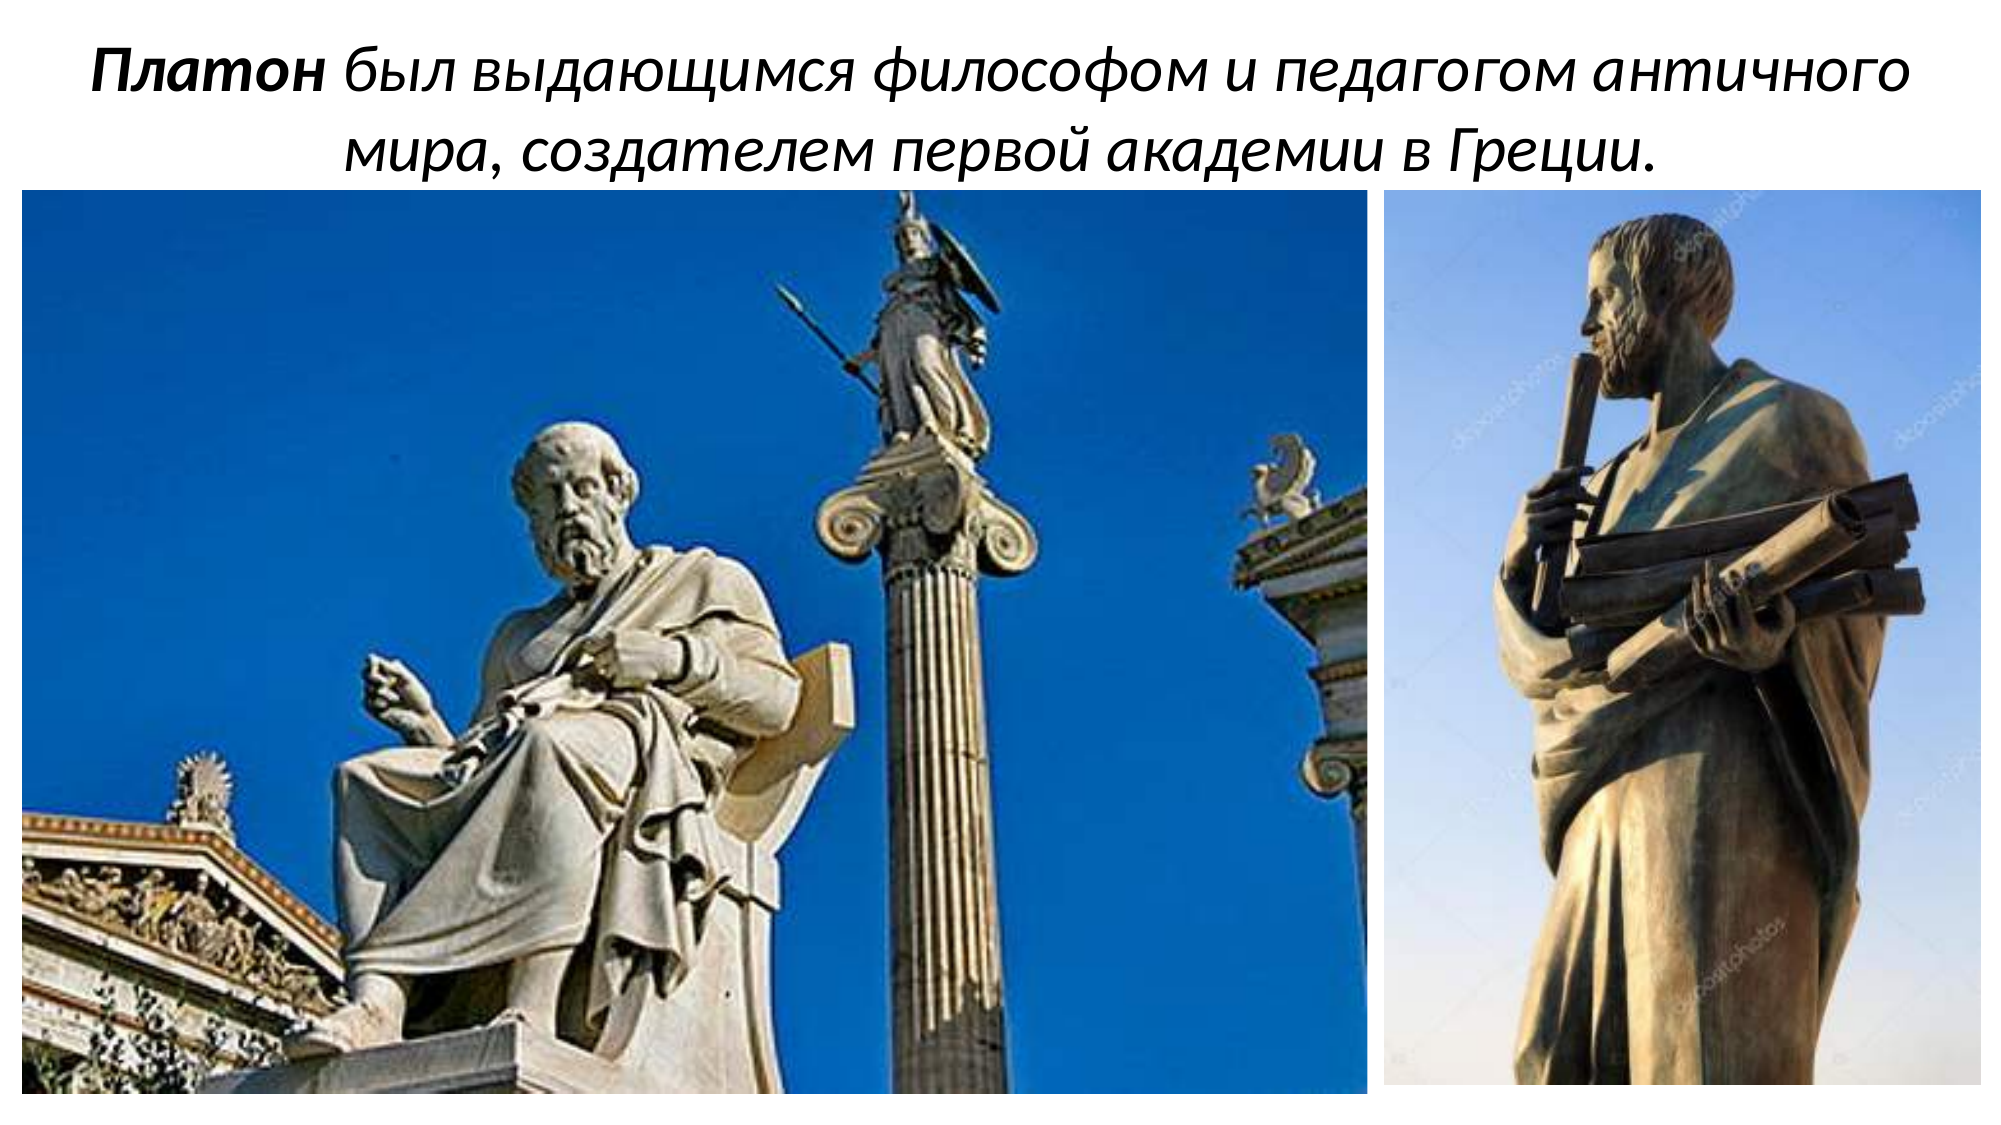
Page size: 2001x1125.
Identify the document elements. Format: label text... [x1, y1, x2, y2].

text_box Платон был выдающимся философом и педагогом античного мира, создателем первой академии в Греции. [22, 17, 1981, 193]
picture [22, 190, 1368, 1094]
picture [1383, 190, 1981, 1085]
